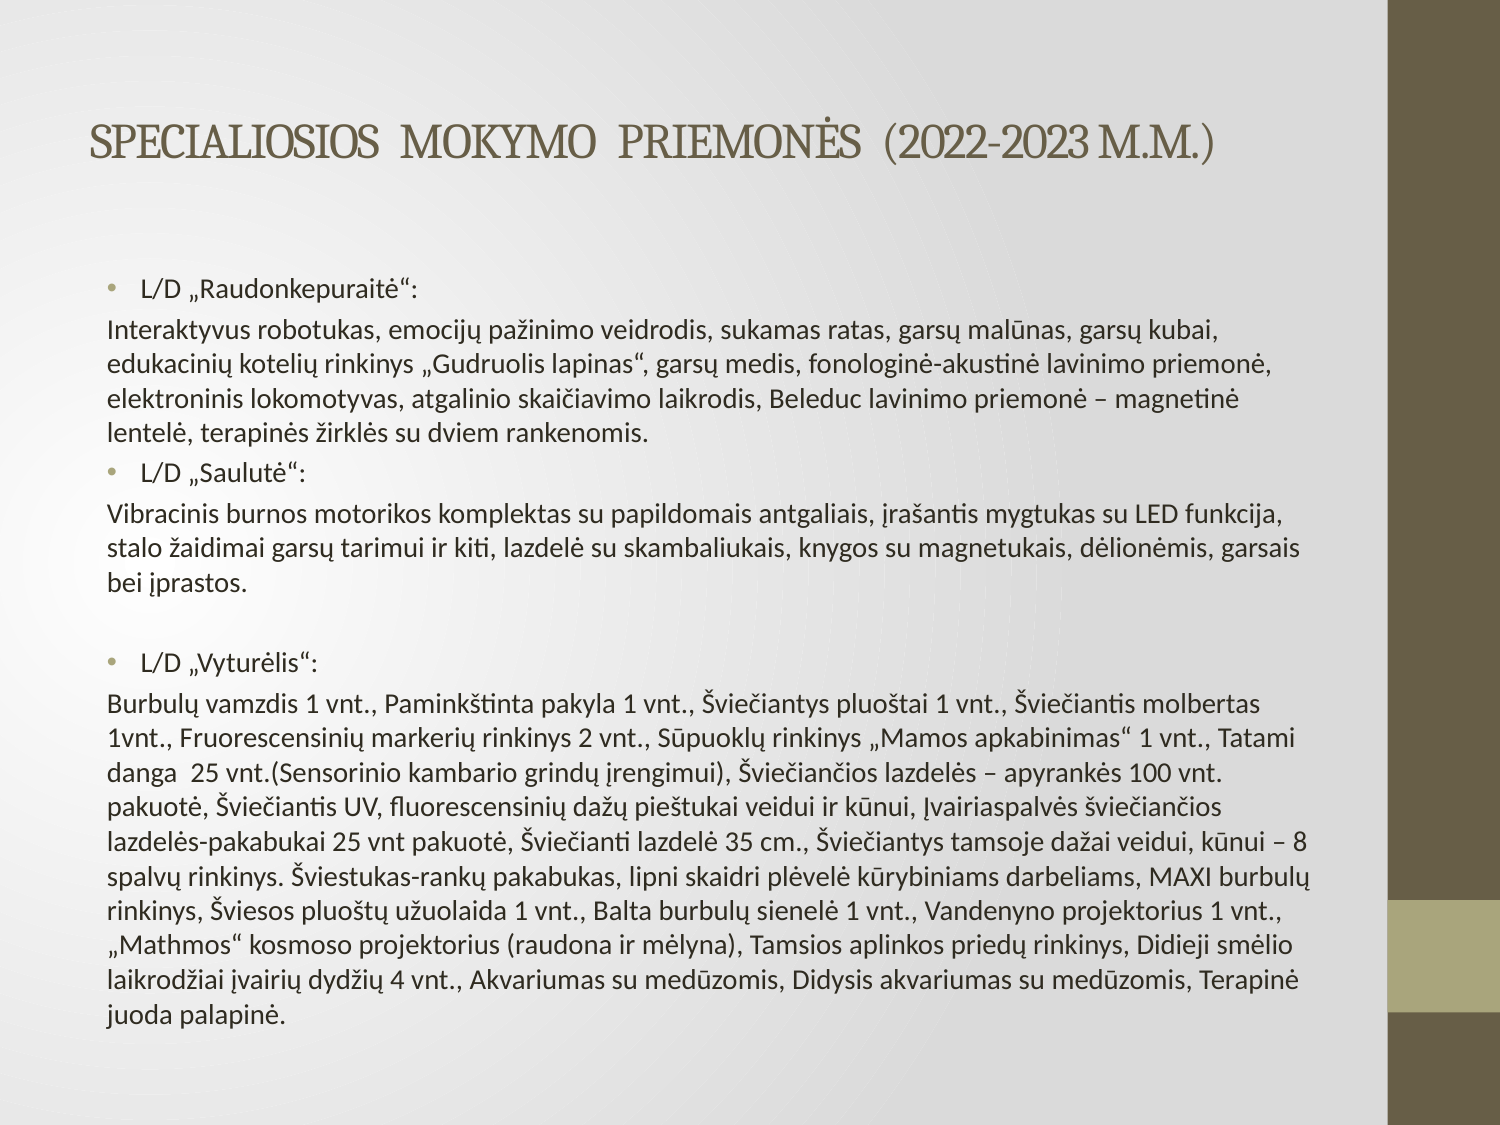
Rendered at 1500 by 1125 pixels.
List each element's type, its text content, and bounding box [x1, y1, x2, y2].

title SPECIALIOSIOS MOKYMO PRIEMONĖS (2022-2023 M.M.) [75, 45, 1325, 233]
list L/D „Raudonkepuraitė“: Interaktyvus robotukas, emocijų pažinimo veidrodis, sukamas ratas, garsų malūnas, garsų kubai, edukacinių kotelių rinkinys „Gudruolis lapinas“, garsų medis, fonologinė-akustinė lavinimo priemonė, elektroninis lokomotyvas, atgalinio skaičiavimo laikrodis, Beleduc lavinimo priemonė – magnetinė lentelė, terapinės žirklės su dviem rankenomis. L/D „Saulutė“: Vibracinis burnos motorikos komplektas su papildomais antgaliais, įrašantis mygtukas su LED funkcija, stalo žaidimai garsų tarimui ir kiti, lazdelė su skambaliukais, knygos su magnetukais, dėlionėmis, garsais bei įprastos. L/D „Vyturėlis“: Burbulų vamzdis 1 vnt., Paminkštinta pakyla 1 vnt., Šviečiantys pluoštai 1 vnt., Šviečiantis molbertas 1vnt., Fruorescensinių markerių rinkinys 2 vnt., Sūpuoklų rinkinys „Mamos apkabinimas“ 1 vnt., Tatami danga 25 vnt.(Sensorinio kambario grindų įrengimui), Šviečiančios lazdelės – apyrankės 100 vnt. pakuotė, Šviečiantis UV, fluorescensinių dažų pieštukai veidui ir kūnui, Įvairiaspalvės šviečiančios lazdelės-pakabukai 25 vnt pakuotė, Šviečianti lazdelė 35 cm., Šviečiantys tamsoje dažai veidui, kūnui – 8 spalvų rinkinys. Šviestukas-rankų pakabukas, lipni skaidri plėvelė kūrybiniams darbeliams, MAXI burbulų rinkinys, Šviesos pluoštų užuolaida 1 vnt., Balta burbulų sienelė 1 vnt., Vandenyno projektorius 1 vnt., „Mathmos“ kosmoso projektorius (raudona ir mėlyna), Tamsios aplinkos priedų rinkinys, Didieji smėlio laikrodžiai įvairių dydžių 4 vnt., Akvariumas su medūzomis, Didysis akvariumas su medūzomis, Terapinė juoda palapinė. [75, 262, 1325, 1050]
